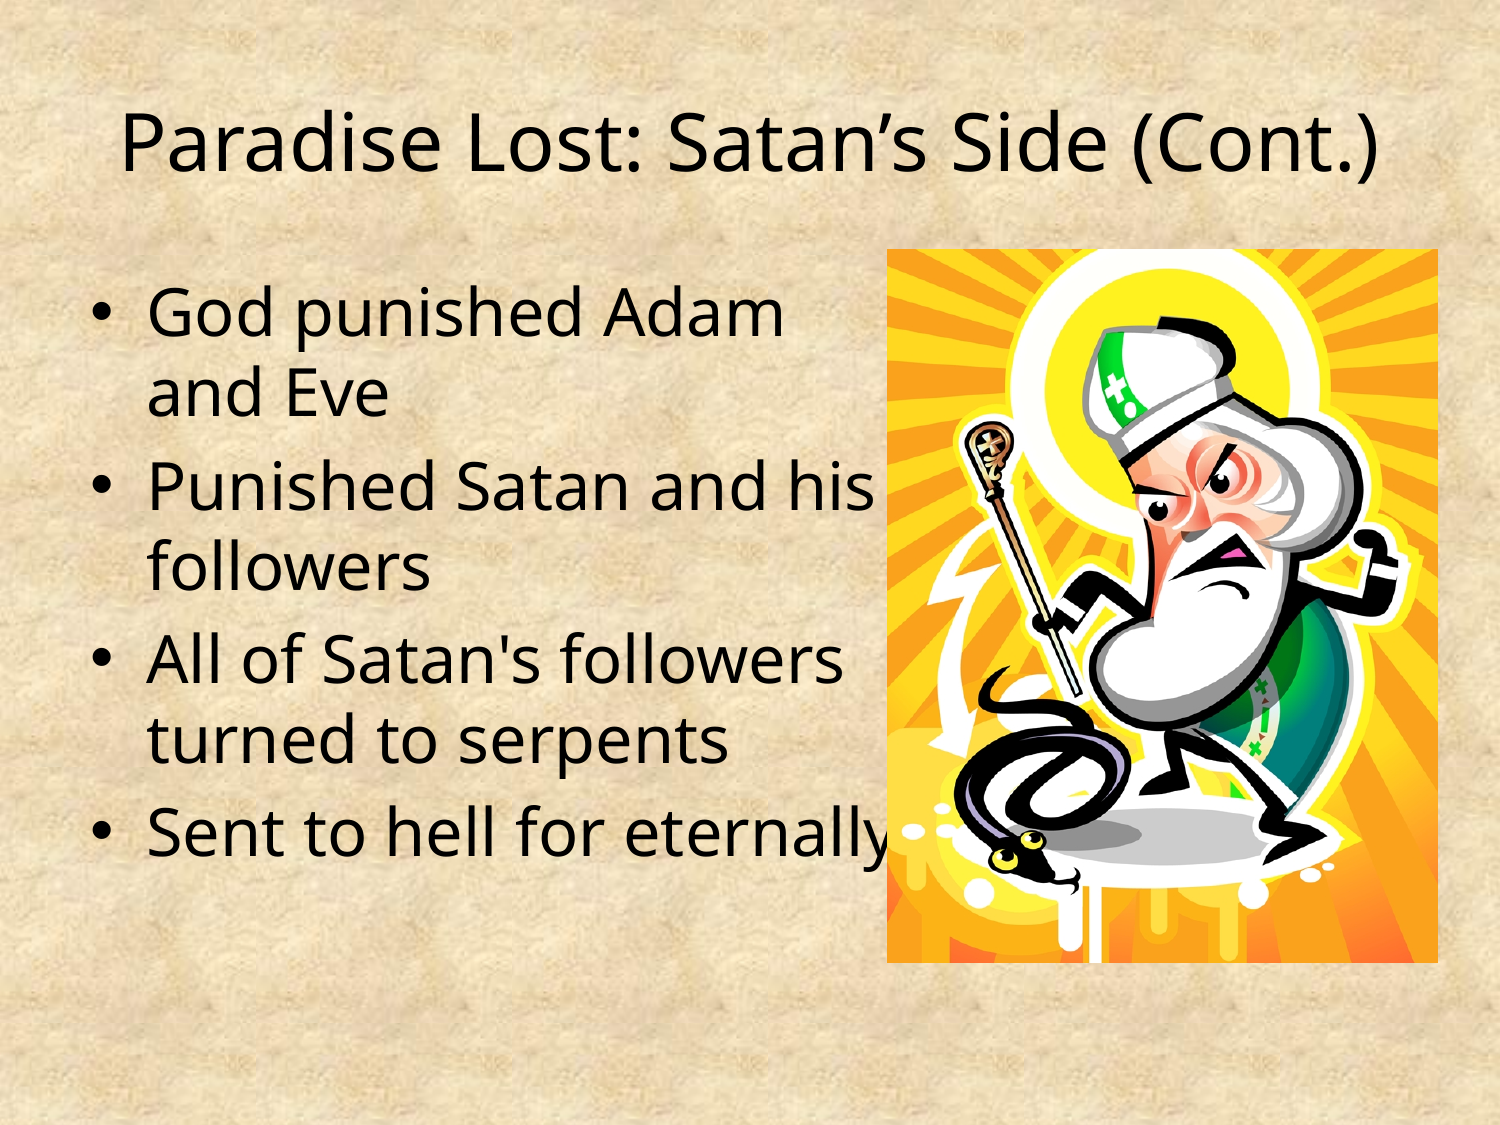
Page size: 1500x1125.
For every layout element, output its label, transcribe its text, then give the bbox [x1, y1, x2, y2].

title Paradise Lost: Satan’s Side (Cont.) [75, 45, 1425, 233]
list God punished Adam and Eve Punished Satan and his followers All of Satan's followers turned to serpents Sent to hell for eternally [75, 262, 925, 1005]
picture [0, 0, 1500, 1125]
